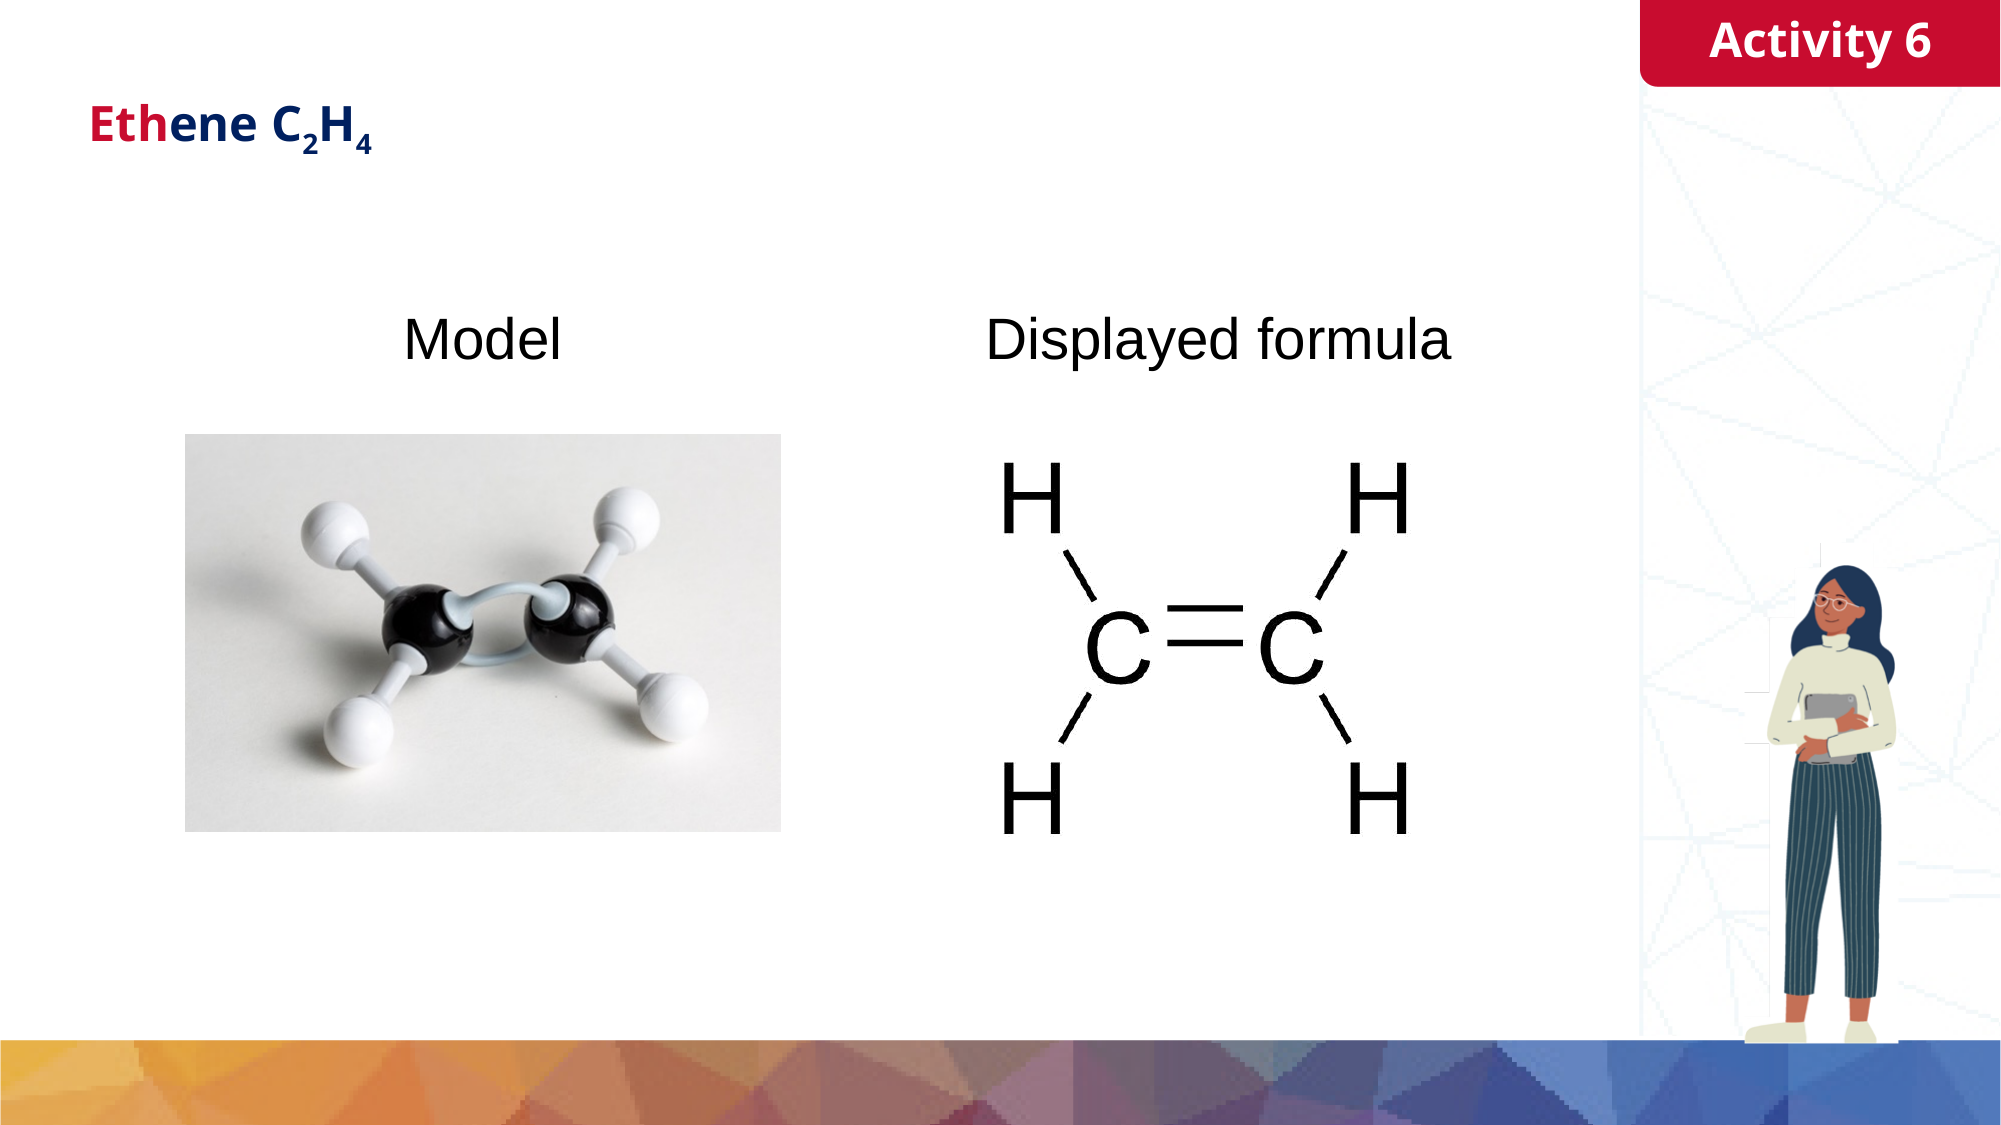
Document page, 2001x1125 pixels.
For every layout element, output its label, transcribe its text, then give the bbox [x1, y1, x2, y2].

title Ethene C2H4 [88, 88, 1566, 161]
picture [0, 0, 2001, 1125]
picture [988, 434, 1421, 864]
text_box Displayed formula [944, 314, 1494, 387]
picture [185, 434, 781, 832]
text_box Model [208, 314, 758, 387]
